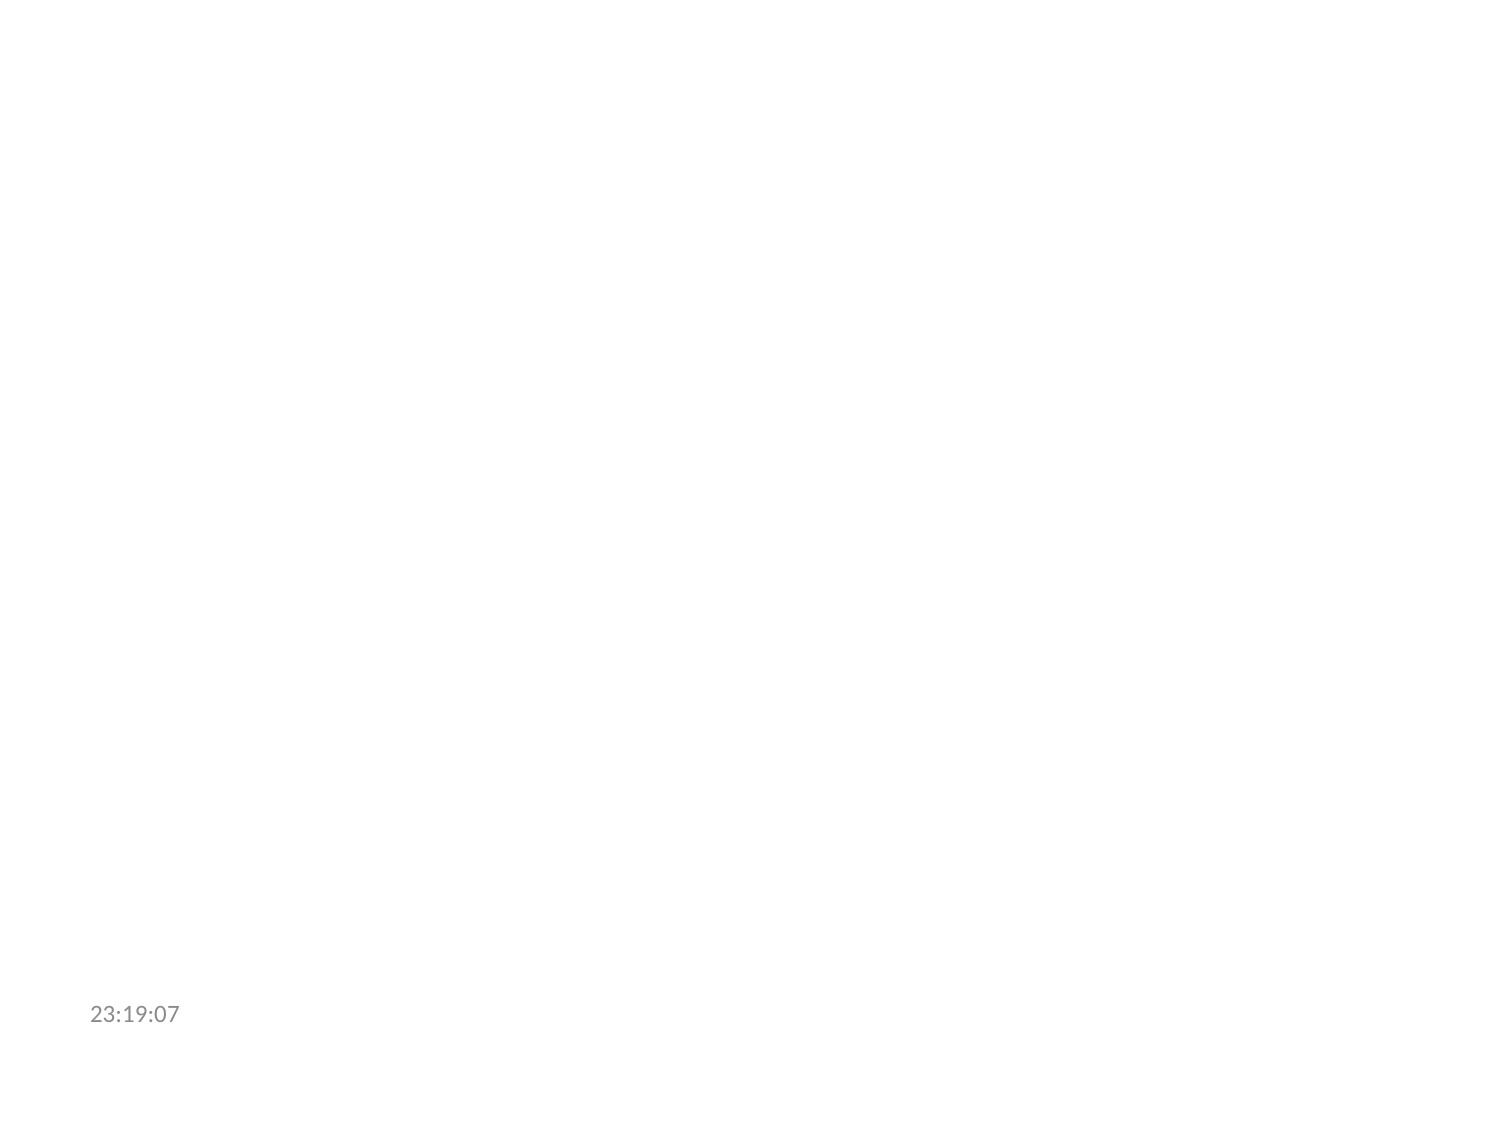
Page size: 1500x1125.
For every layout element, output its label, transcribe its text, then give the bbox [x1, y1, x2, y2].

text_box 15:35:09 [75, 982, 425, 1043]
